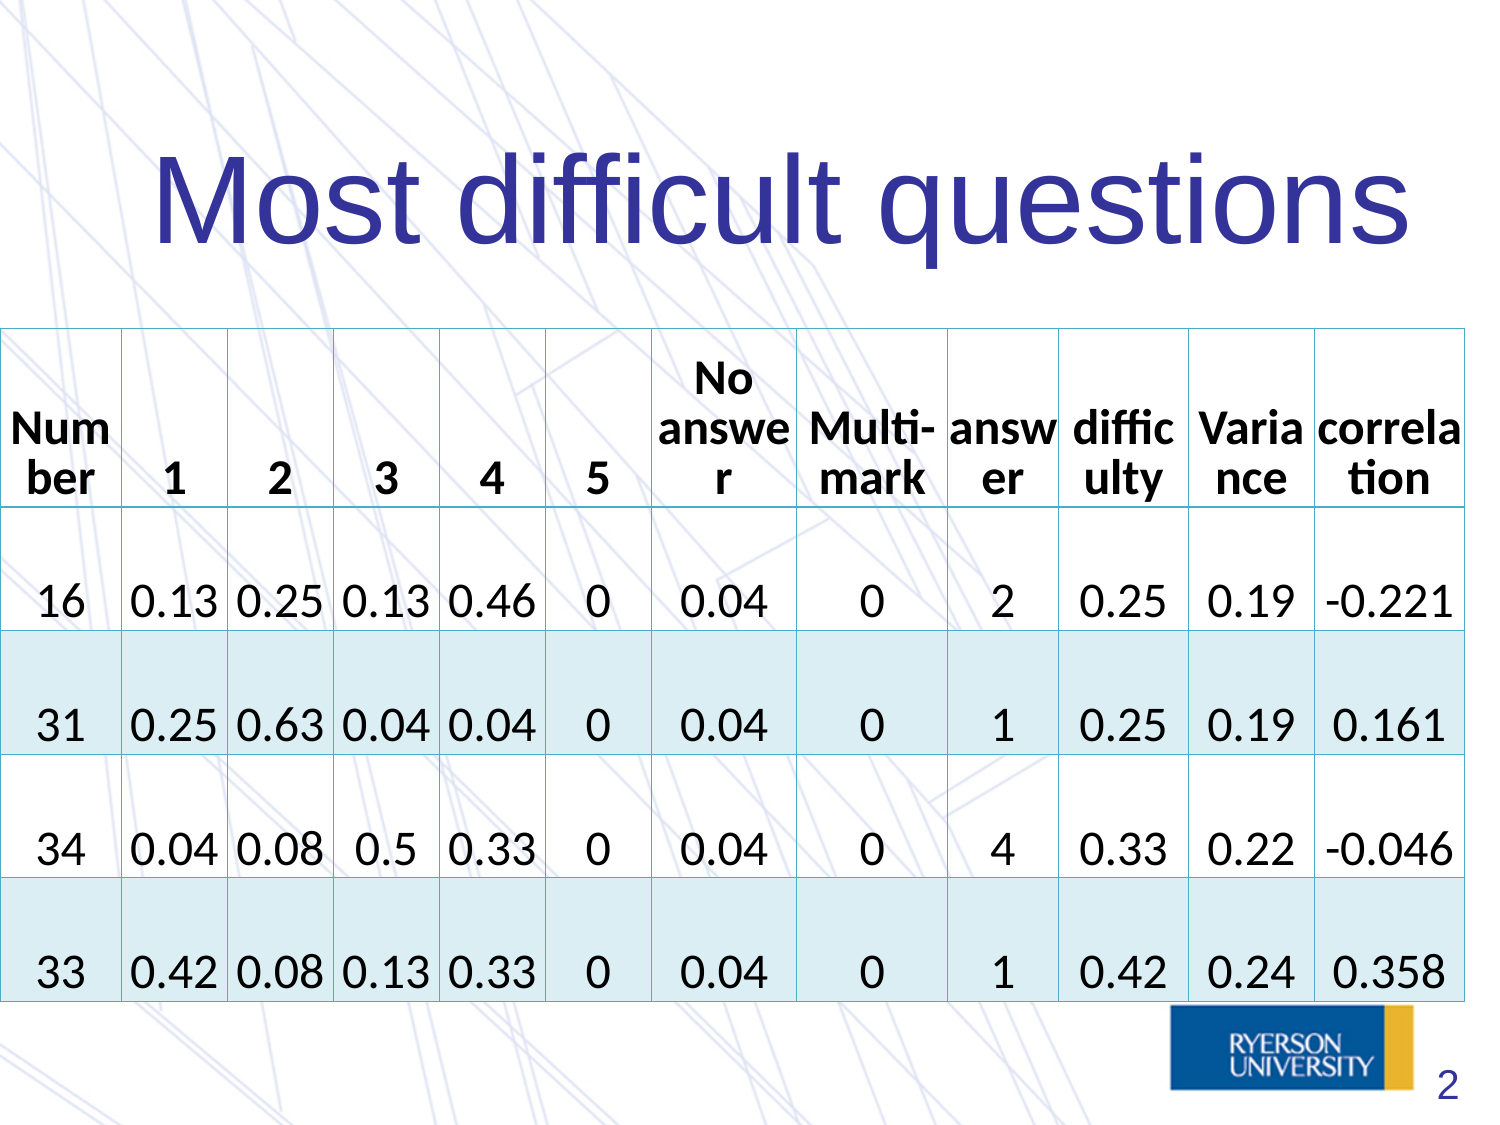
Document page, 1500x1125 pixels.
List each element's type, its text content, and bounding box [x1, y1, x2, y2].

table_cell 0.08 [228, 878, 333, 1001]
table_cell 0.46 [440, 508, 545, 630]
table_cell 0.33 [440, 755, 545, 877]
table_cell -0.221 [1315, 508, 1464, 630]
table_header 2 [228, 329, 333, 506]
table_cell 0 [797, 508, 947, 630]
slide_number 2 [1399, 1049, 1476, 1113]
table_cell 0.5 [334, 755, 439, 877]
table_cell 0 [546, 878, 651, 1001]
table_cell 0.04 [334, 631, 439, 754]
table_header difficulty [1059, 329, 1188, 506]
table_header Variance [1189, 329, 1314, 506]
table_cell 0.24 [1189, 878, 1314, 1001]
table_cell 0.13 [334, 508, 439, 630]
table_cell 0.25 [1059, 508, 1188, 630]
table_cell 0 [797, 631, 947, 754]
table_cell 0.42 [1059, 878, 1188, 1001]
picture [0, 0, 1500, 1125]
table_cell 0.358 [1315, 878, 1464, 1001]
table_cell 0.22 [1189, 755, 1314, 877]
table_cell 0.04 [122, 755, 227, 877]
table_cell 16 [1, 508, 121, 630]
table_cell 0.19 [1189, 508, 1314, 630]
table_cell 0.13 [122, 508, 227, 630]
table_cell 0.08 [228, 755, 333, 877]
table_cell 0.04 [652, 508, 796, 630]
table_cell 0.25 [122, 631, 227, 754]
table_header correlation [1315, 329, 1464, 506]
table_header No answer [652, 329, 796, 506]
table_cell 0.13 [334, 878, 439, 1001]
table_cell 0.25 [228, 508, 333, 630]
table_cell 0 [546, 508, 651, 630]
table_header answer [948, 329, 1058, 506]
table_header Number [1, 329, 121, 506]
table_cell 0.33 [1059, 755, 1188, 877]
table_cell 1 [948, 631, 1058, 754]
table_cell 0 [546, 755, 651, 877]
table_cell 0.161 [1315, 631, 1464, 754]
table_header 3 [334, 329, 439, 506]
table_header 4 [440, 329, 545, 506]
table_cell 33 [1, 878, 121, 1001]
table_header 5 [546, 329, 651, 506]
table_cell 0.63 [228, 631, 333, 754]
table_cell 0.19 [1189, 631, 1314, 754]
table_cell 0 [797, 878, 947, 1001]
table_cell -0.046 [1315, 755, 1464, 877]
table_cell 0.04 [652, 631, 796, 754]
title Most difficult questions [112, 99, 1451, 288]
table_cell 0.33 [440, 878, 545, 1001]
table_header 1 [122, 329, 227, 506]
table_cell 4 [948, 755, 1058, 877]
table_cell 34 [1, 755, 121, 877]
table_cell 0.42 [122, 878, 227, 1001]
table_cell 31 [1, 631, 121, 754]
table_cell 2 [948, 508, 1058, 630]
table_header Multi-mark [797, 329, 947, 506]
table_cell 0.04 [652, 755, 796, 877]
table_cell 1 [948, 878, 1058, 1001]
table_cell 0.25 [1059, 631, 1188, 754]
table_cell 0 [797, 755, 947, 877]
table_cell 0.04 [652, 878, 796, 1001]
table_cell 0 [546, 631, 651, 754]
table_cell 0.04 [440, 631, 545, 754]
